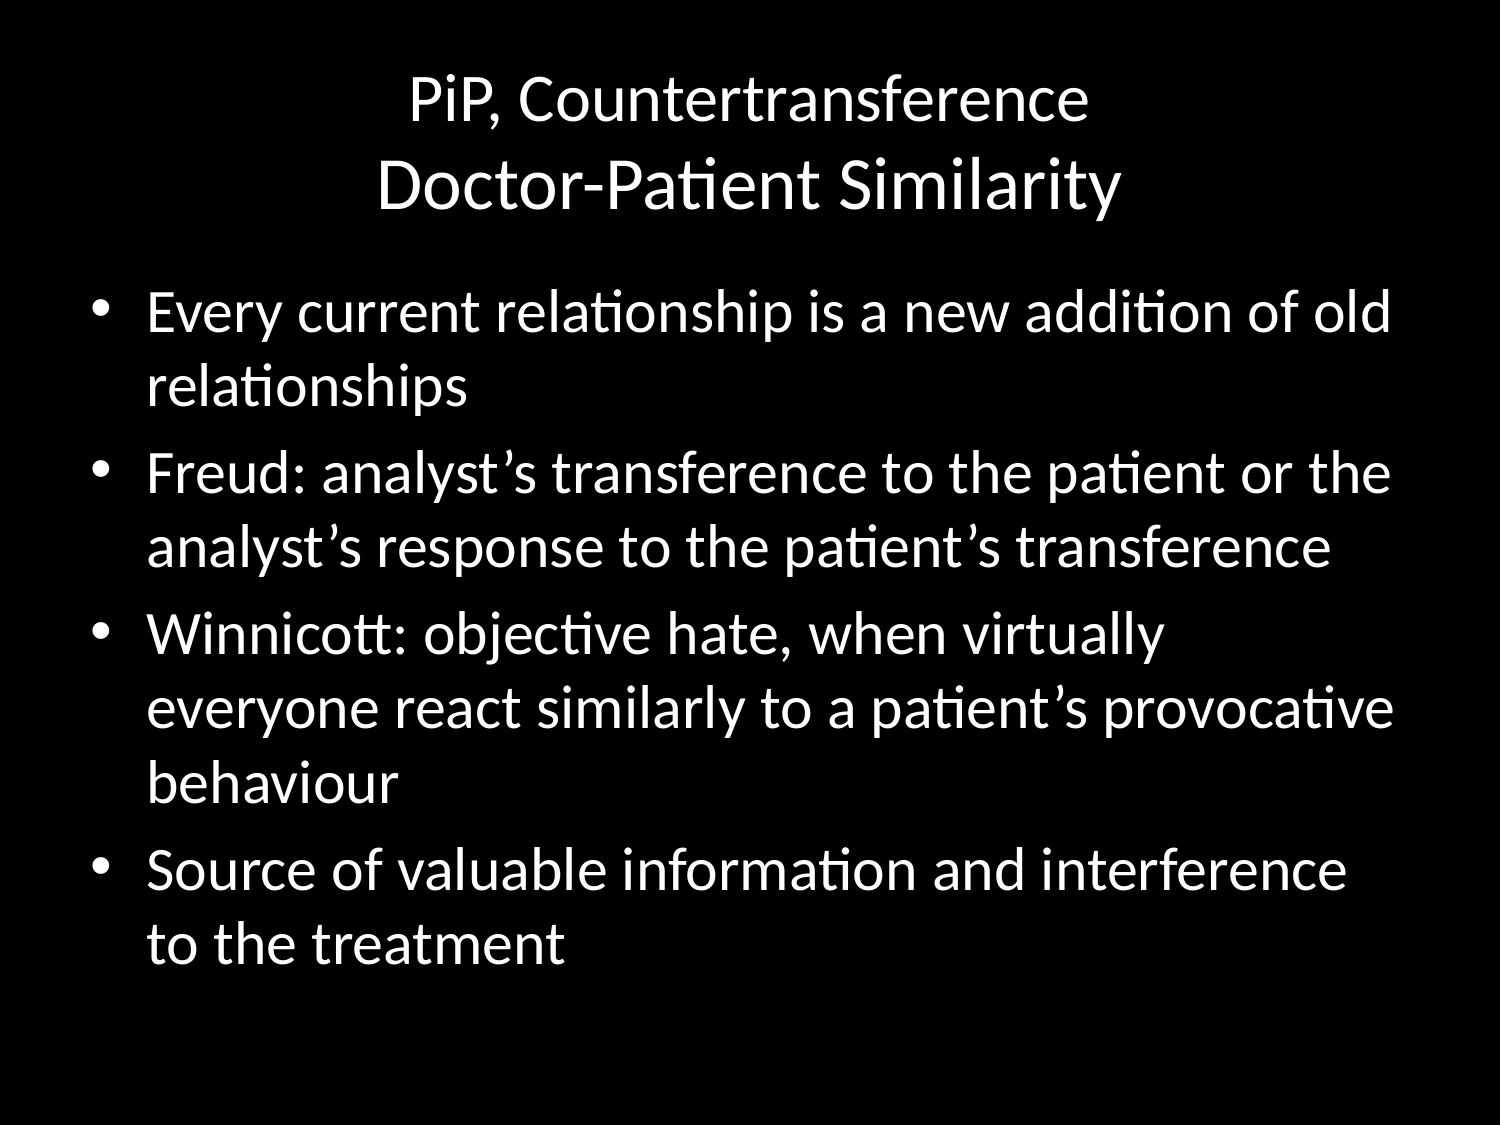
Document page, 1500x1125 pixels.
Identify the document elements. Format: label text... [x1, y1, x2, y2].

title PiP, Countertransference Doctor-Patient Similarity [75, 45, 1425, 233]
list Every current relationship is a new addition of old relationships Freud: analyst’s transference to the patient or the analyst’s response to the patient’s transference Winnicott: objective hate, when virtually everyone react similarly to a patient’s provocative behaviour Source of valuable information and interference to the treatment [75, 262, 1425, 1005]
